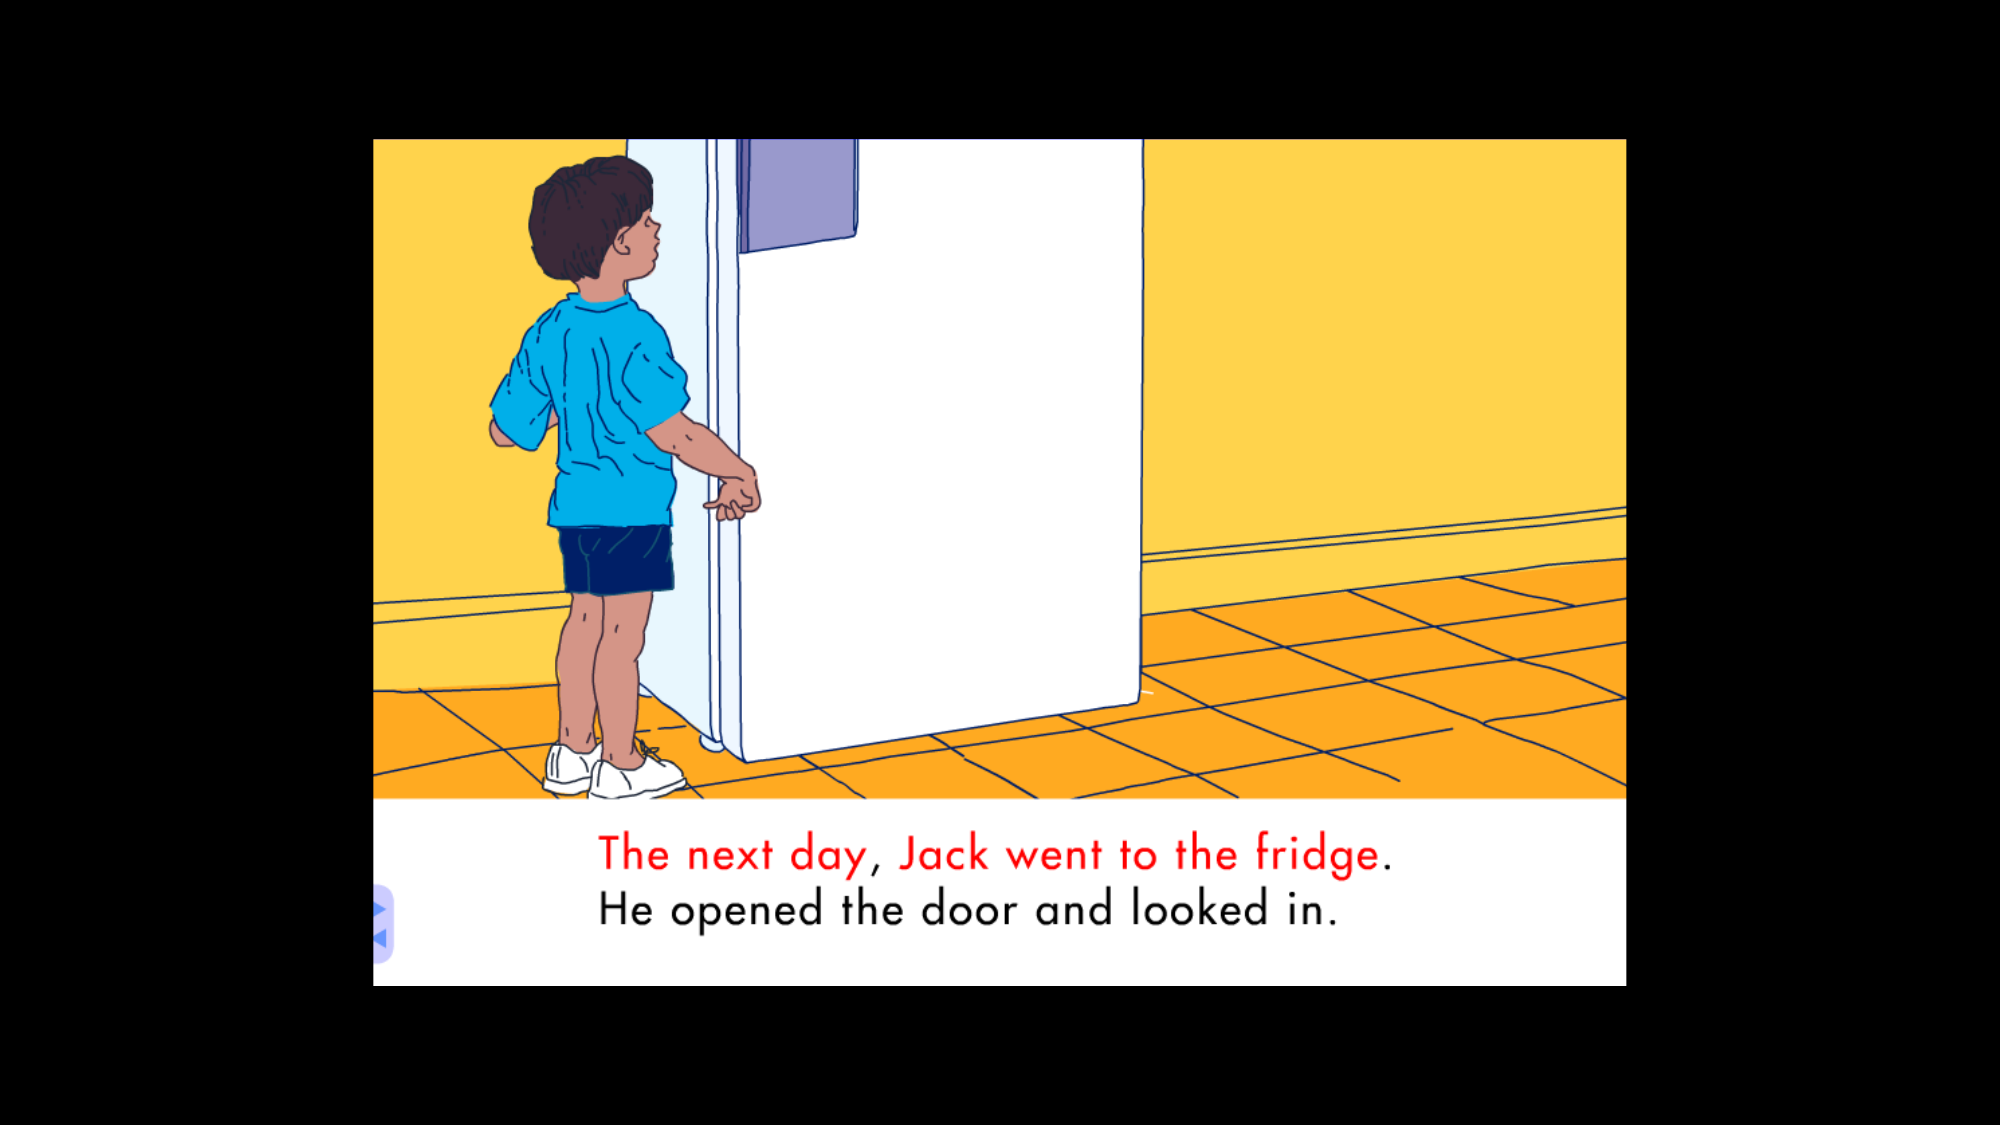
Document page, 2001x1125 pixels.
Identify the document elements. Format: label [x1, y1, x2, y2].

picture [373, 138, 1627, 986]
